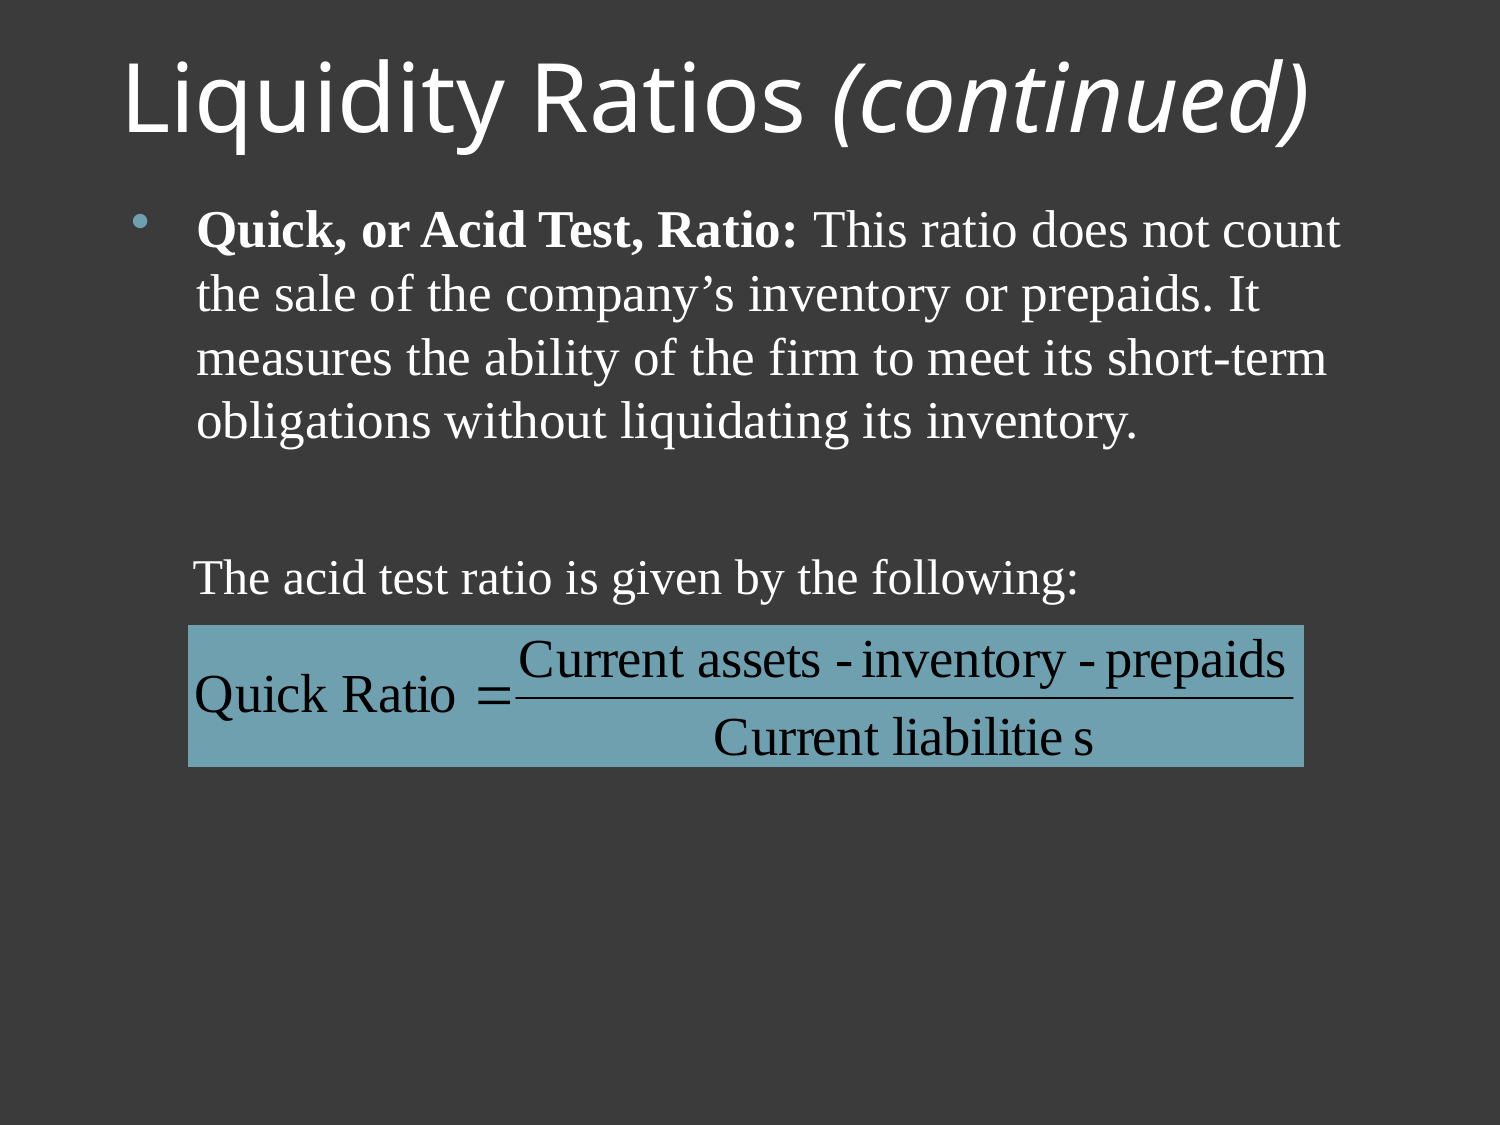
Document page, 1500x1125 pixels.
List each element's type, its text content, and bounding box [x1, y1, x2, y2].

title Liquidity Ratios (continued) [112, 0, 1388, 187]
list Quick, or Acid Test, Ratio: This ratio does not count the sale of the company’s inventory or prepaids. It measures the ability of the firm to meet its short-term obligations without liquidating its inventory. [112, 187, 1388, 463]
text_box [174, 537, 1305, 768]
